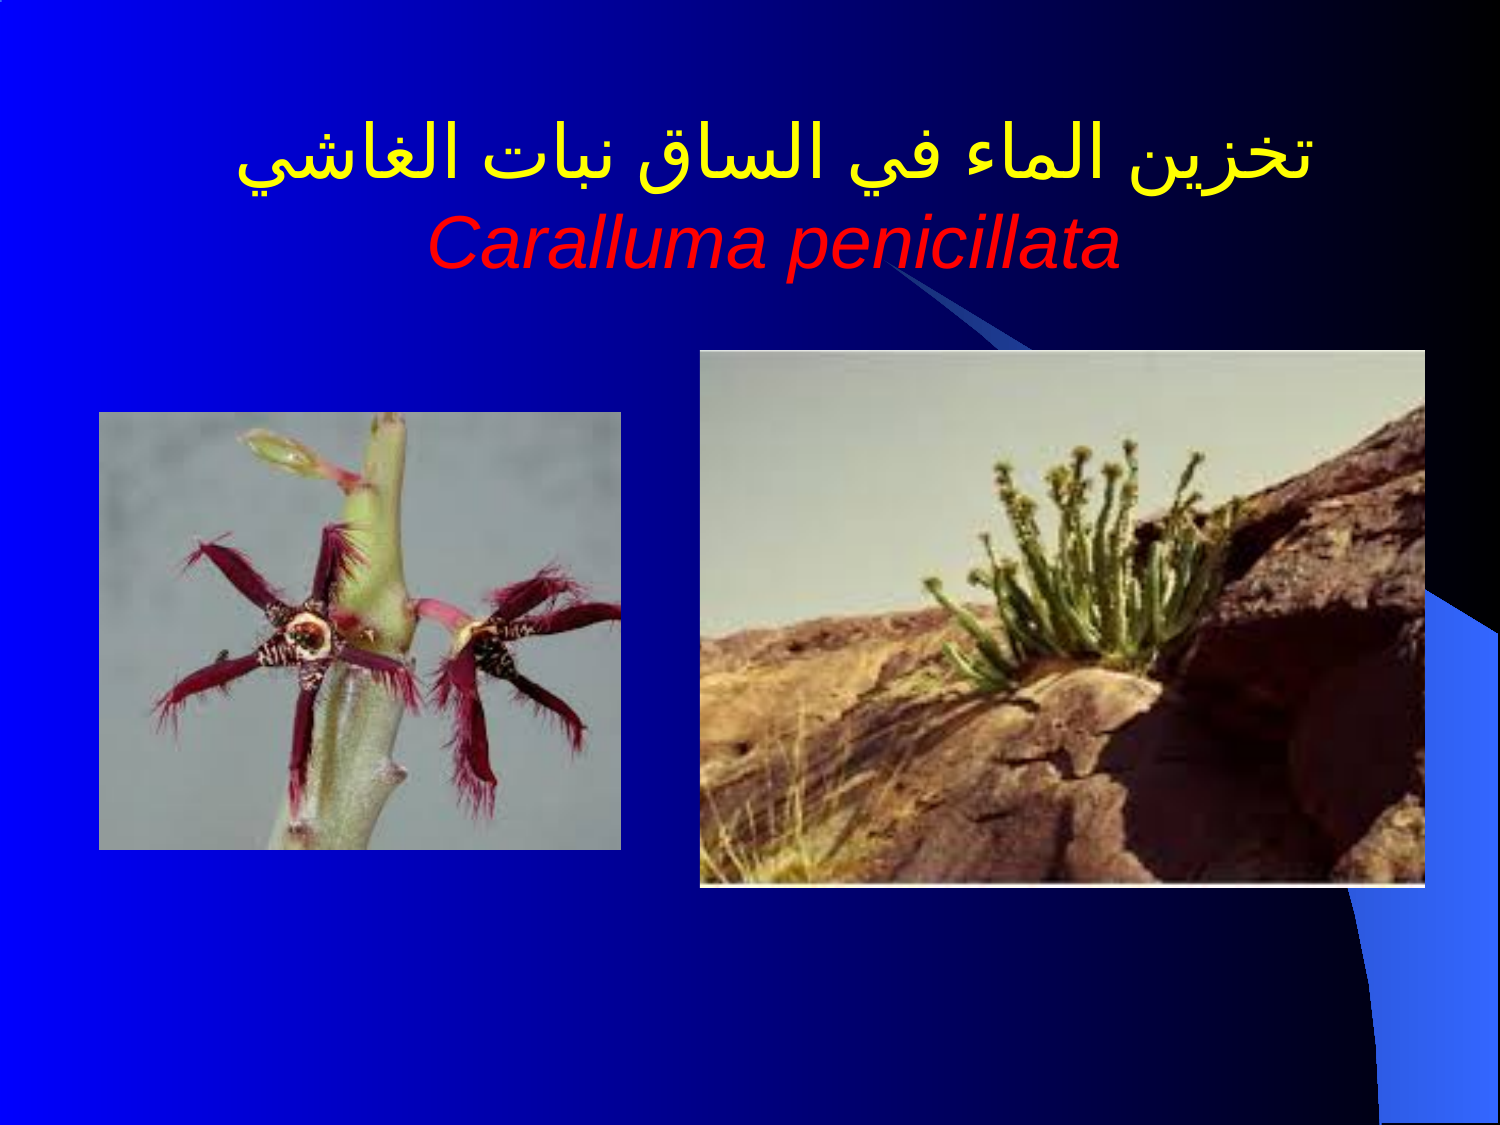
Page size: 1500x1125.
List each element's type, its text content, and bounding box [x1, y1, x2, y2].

picture [699, 349, 1426, 888]
picture [99, 412, 621, 851]
title تخزين الماء في الساق نبات الغاشي Caralluma penicillata [111, 99, 1438, 288]
